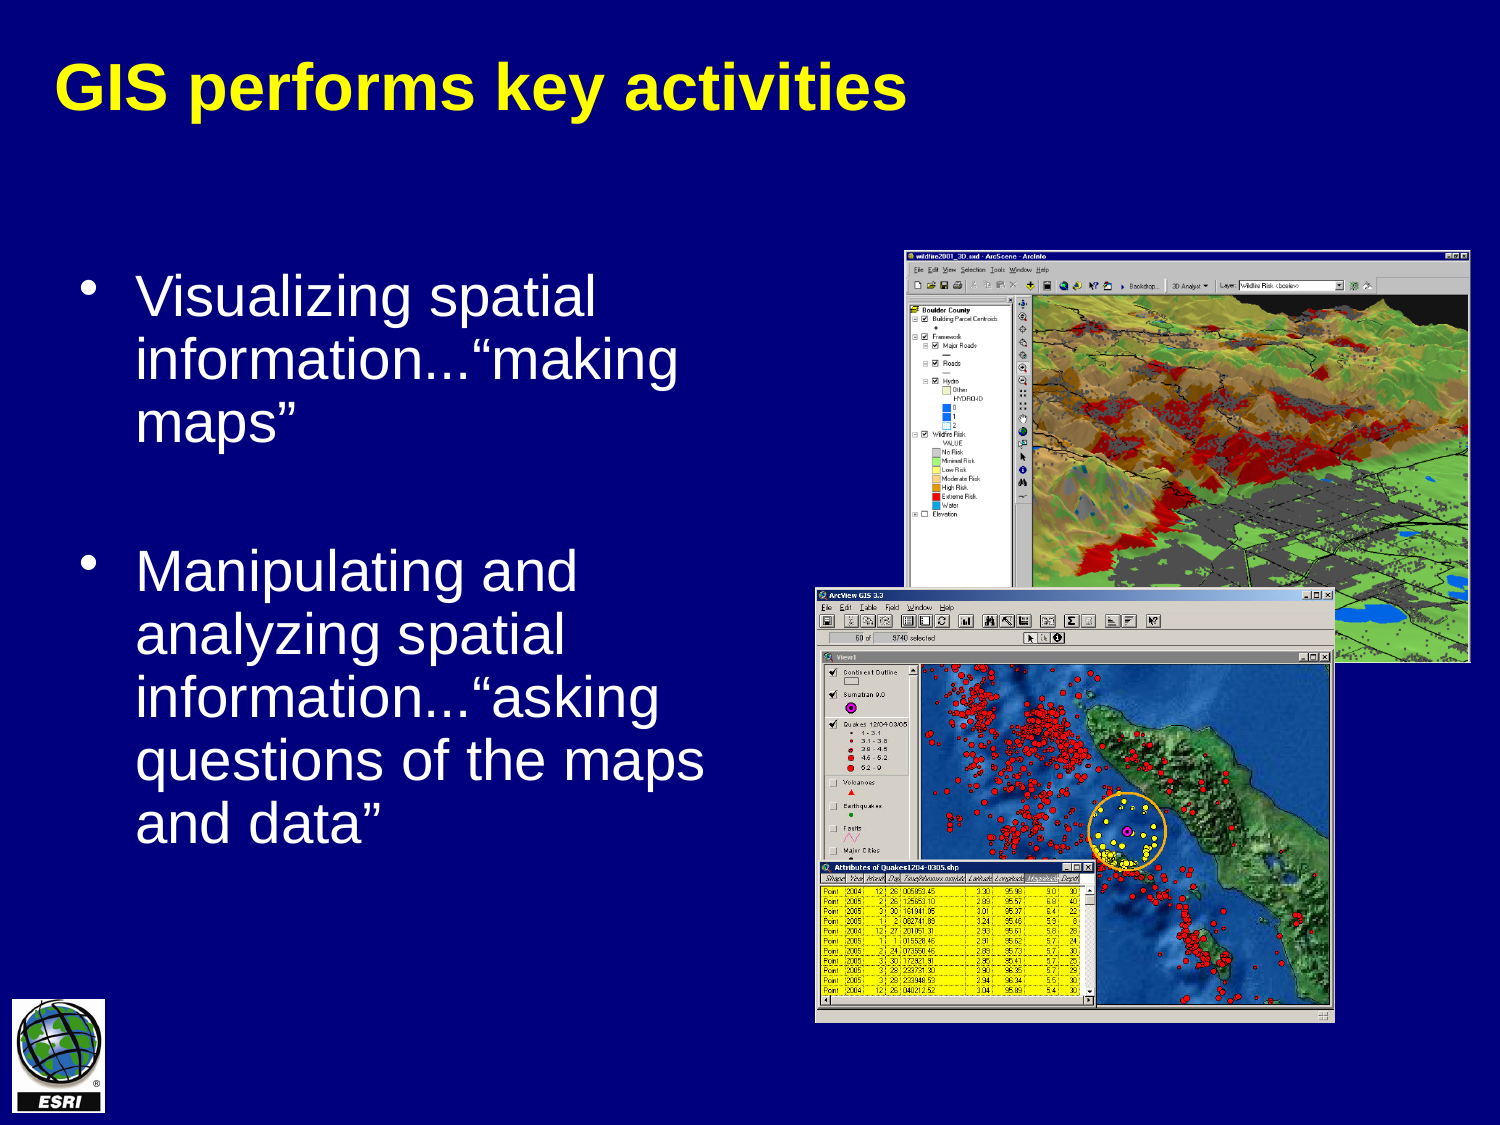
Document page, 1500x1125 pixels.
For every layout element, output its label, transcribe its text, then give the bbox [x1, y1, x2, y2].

list Visualizing spatial information...“making maps” Manipulating and analyzing spatial information...“asking questions of the maps and data” [63, 258, 776, 988]
title GIS performs key activities [39, 48, 1462, 237]
picture [12, 999, 105, 1113]
picture [815, 250, 1471, 1024]
